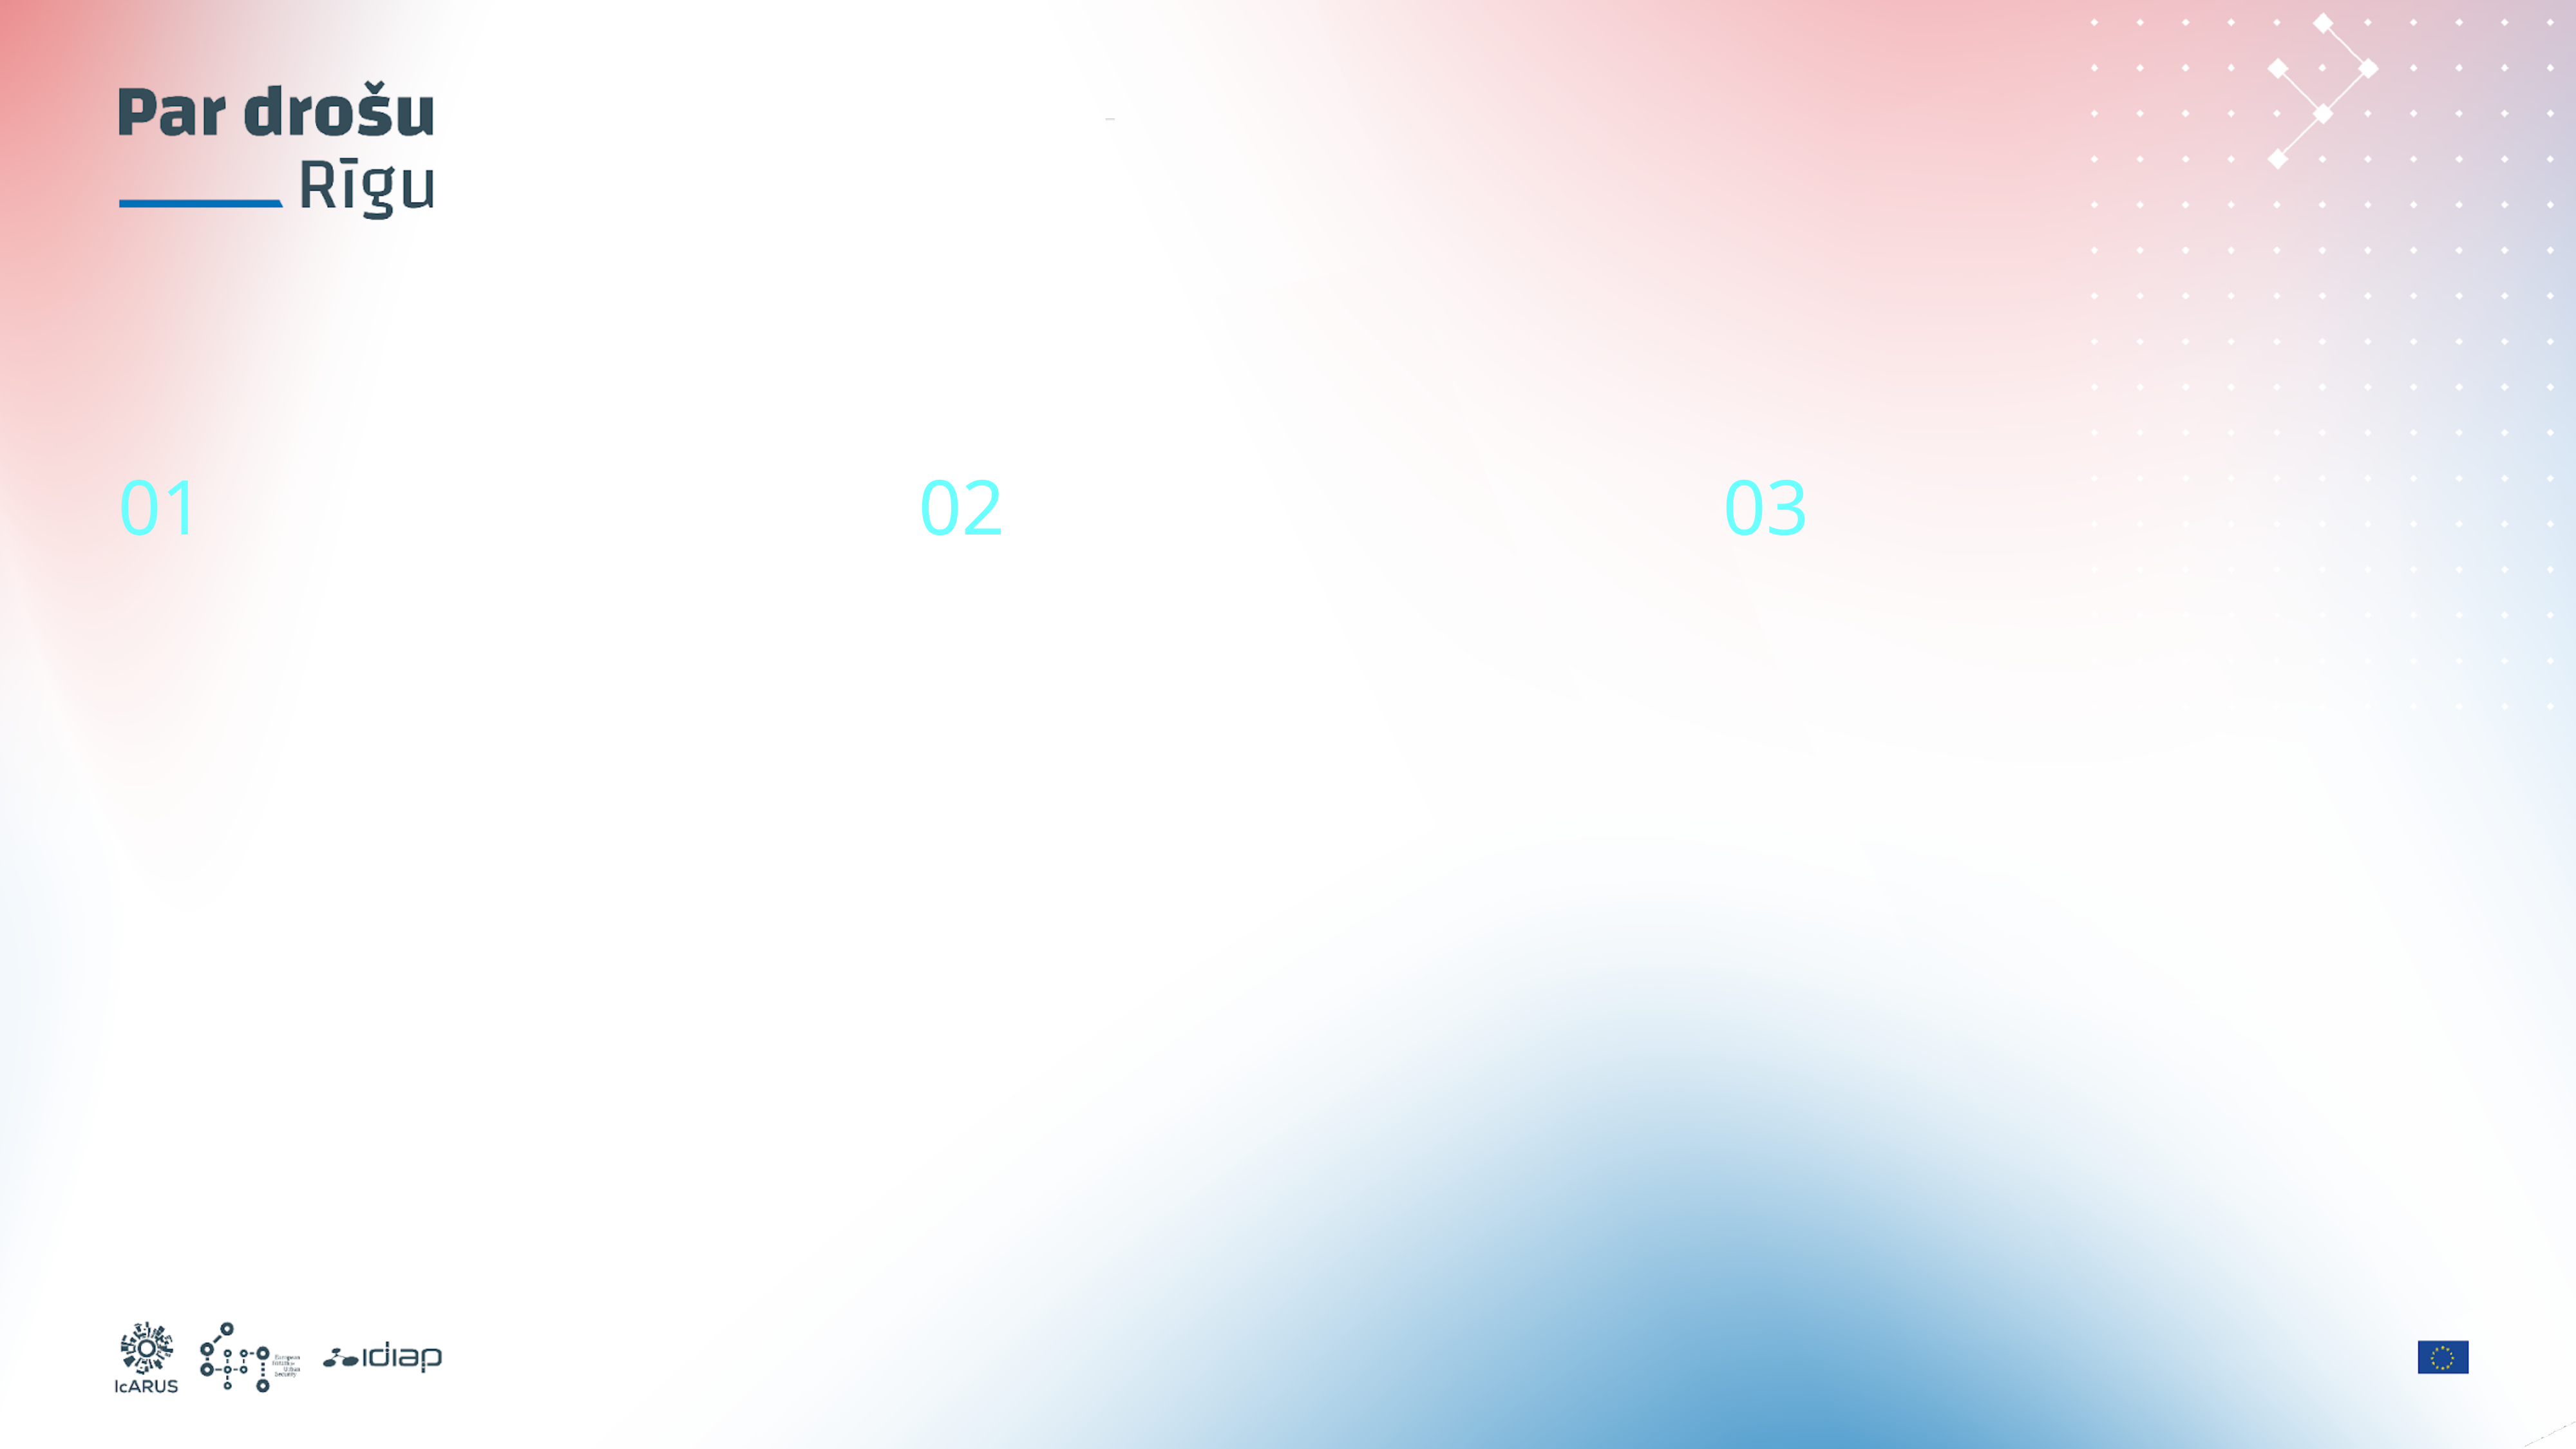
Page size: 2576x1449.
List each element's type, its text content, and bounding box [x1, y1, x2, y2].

list 02 [913, 471, 1142, 558]
picture [0, 0, 2576, 1449]
list 01 [112, 471, 342, 558]
list 03 [1718, 471, 1947, 558]
